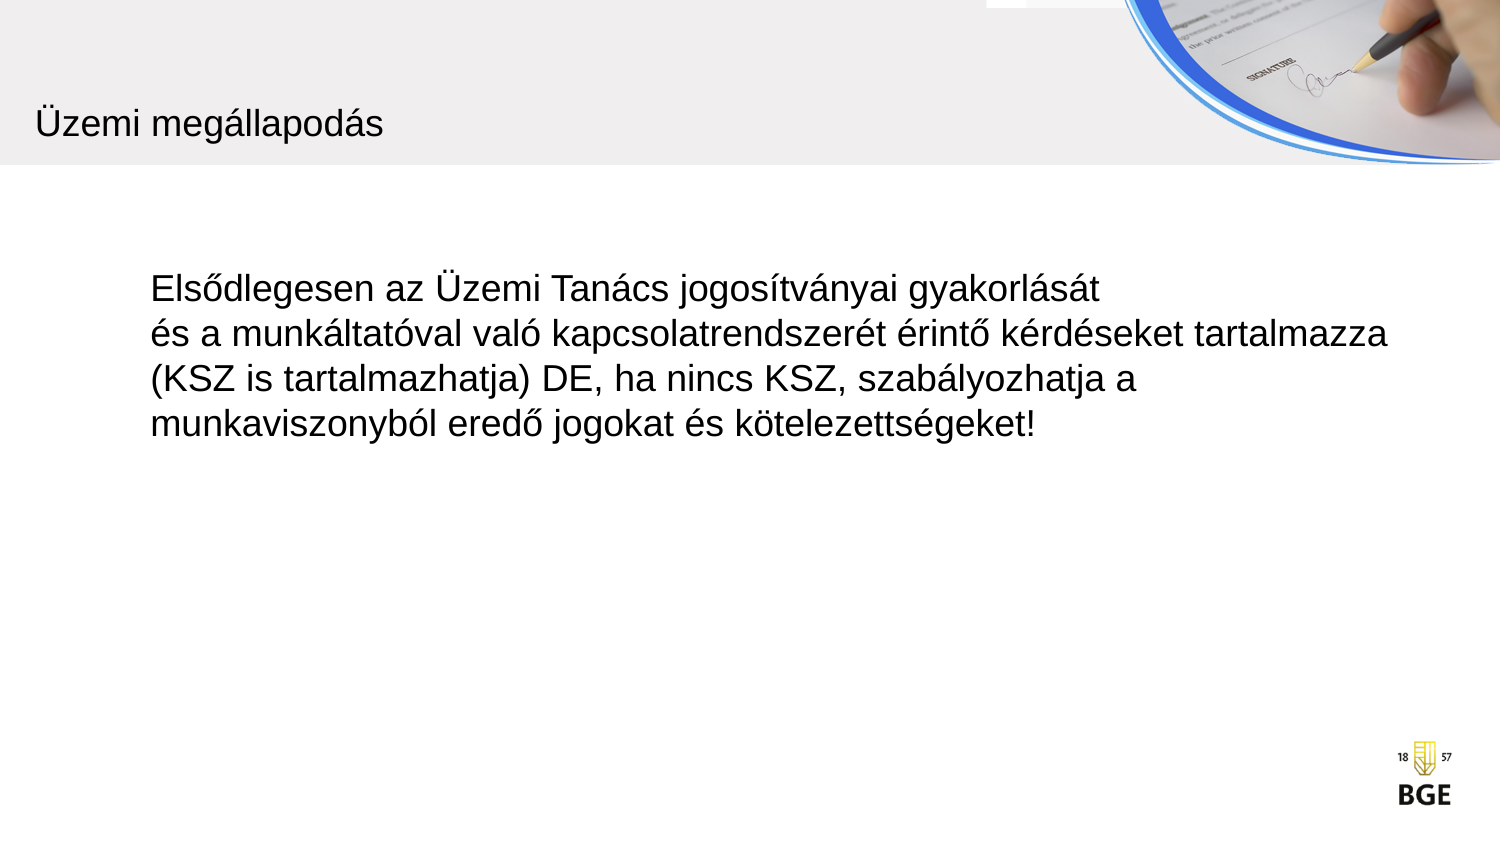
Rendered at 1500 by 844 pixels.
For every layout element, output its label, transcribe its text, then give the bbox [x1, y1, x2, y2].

picture [0, 0, 1500, 844]
text_box Üzemi megállapodás [20, 91, 410, 151]
text_box Elsődlegesen az Üzemi Tanács jogosítványai gyakorlását és a munkáltatóval való kapcsolatrendszerét érintő kérdéseket tartalmazza (KSZ is tartalmazhatja) DE, ha nincs KSZ, szabályozhatja a munkaviszonyból eredő jogokat és kötelezettségeket! [135, 256, 1435, 452]
